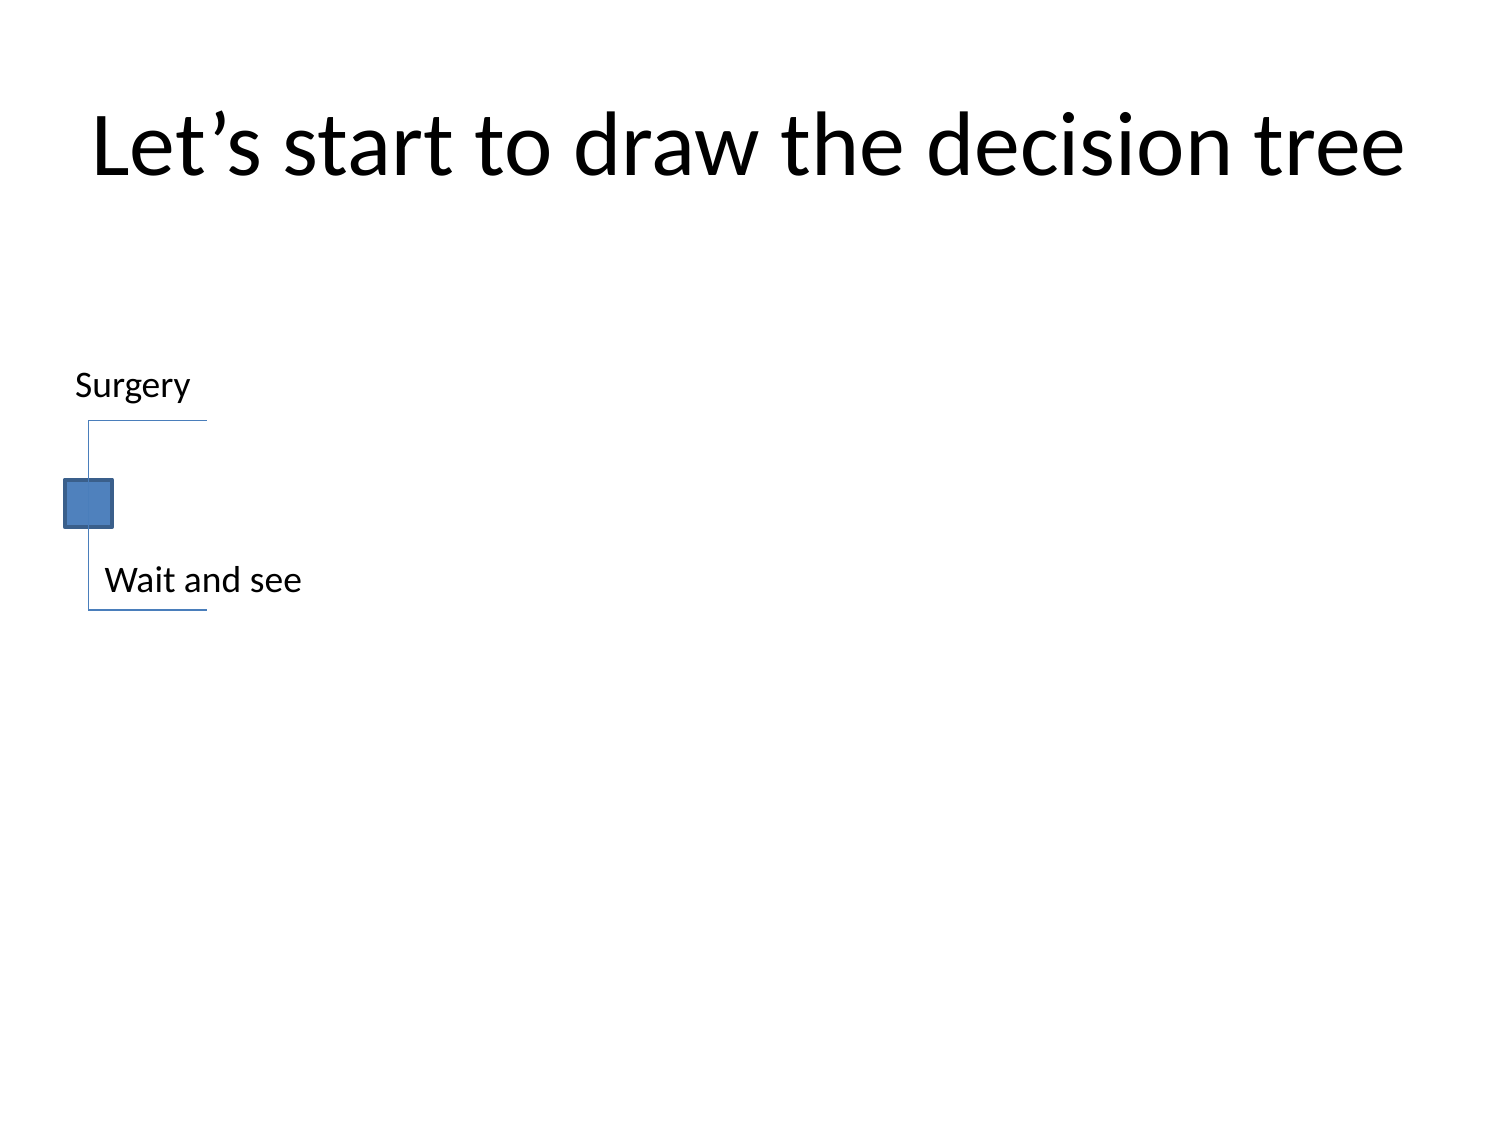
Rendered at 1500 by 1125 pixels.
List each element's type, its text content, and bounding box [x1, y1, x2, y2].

text_box [63, 478, 84, 529]
title Let’s start to draw the decision tree [75, 45, 1425, 233]
text_box Surgery [60, 353, 206, 413]
text_box Wait and see [93, 547, 318, 608]
text_box [93, 478, 114, 529]
